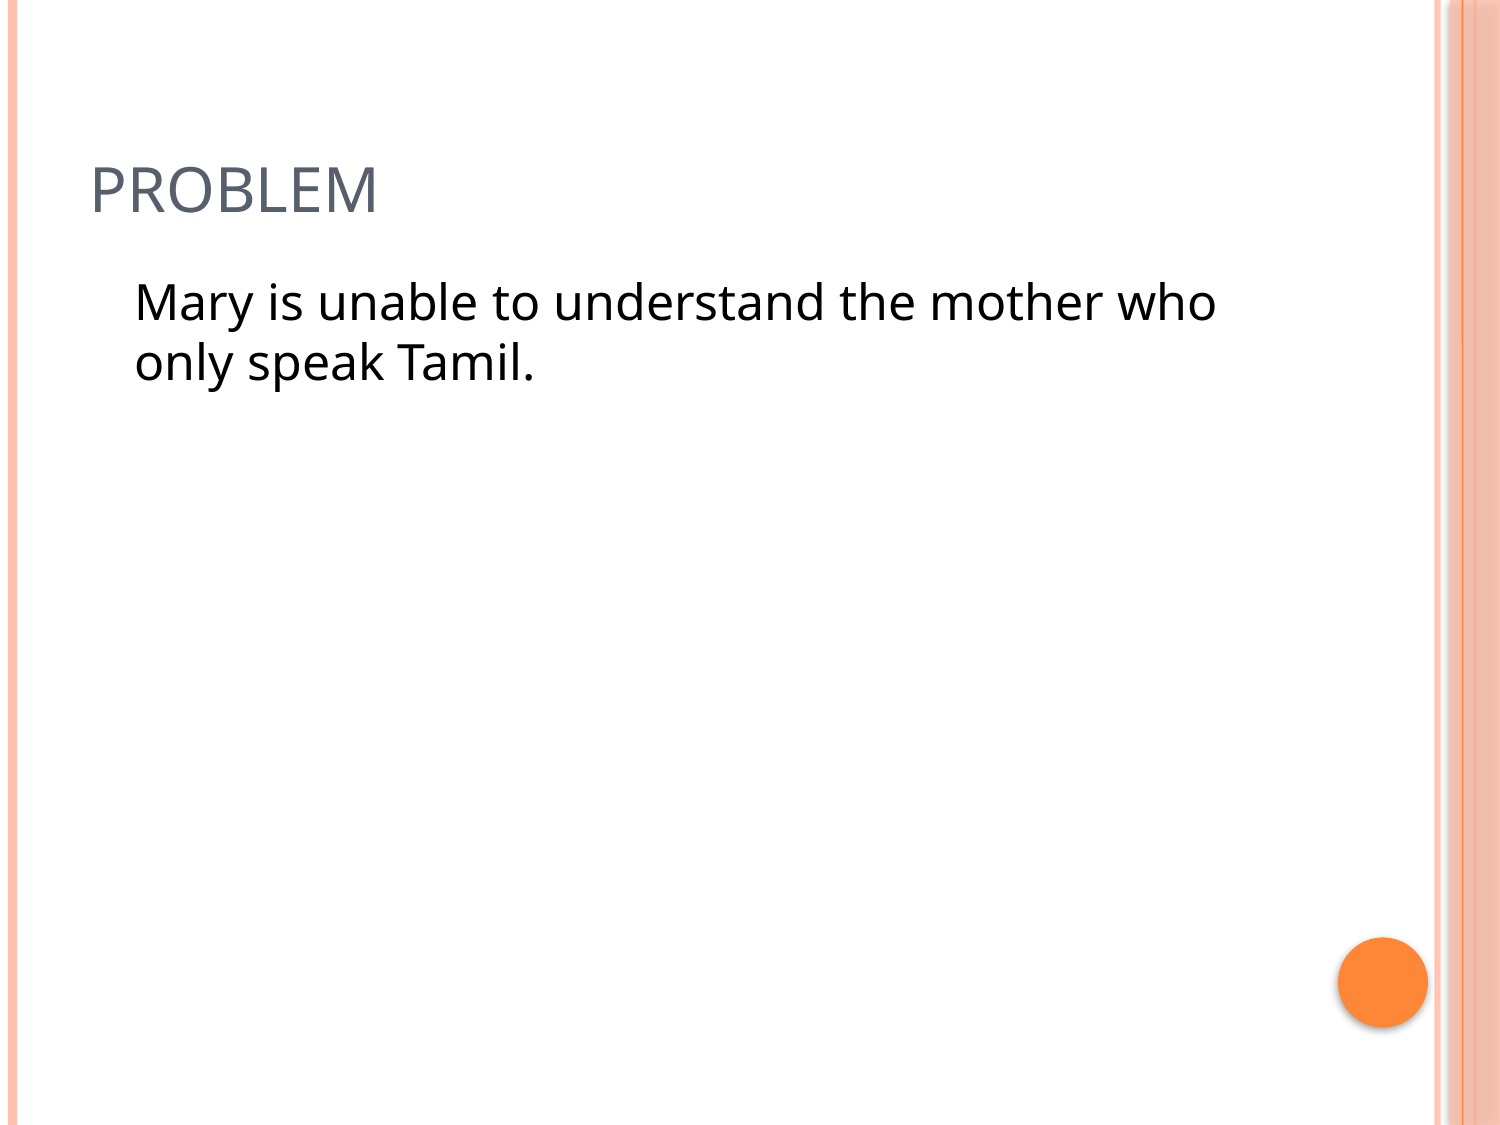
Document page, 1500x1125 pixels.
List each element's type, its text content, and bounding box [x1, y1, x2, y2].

title Problem [75, 45, 1300, 233]
list Mary is unable to understand the mother who only speak Tamil. [75, 262, 1300, 1062]
